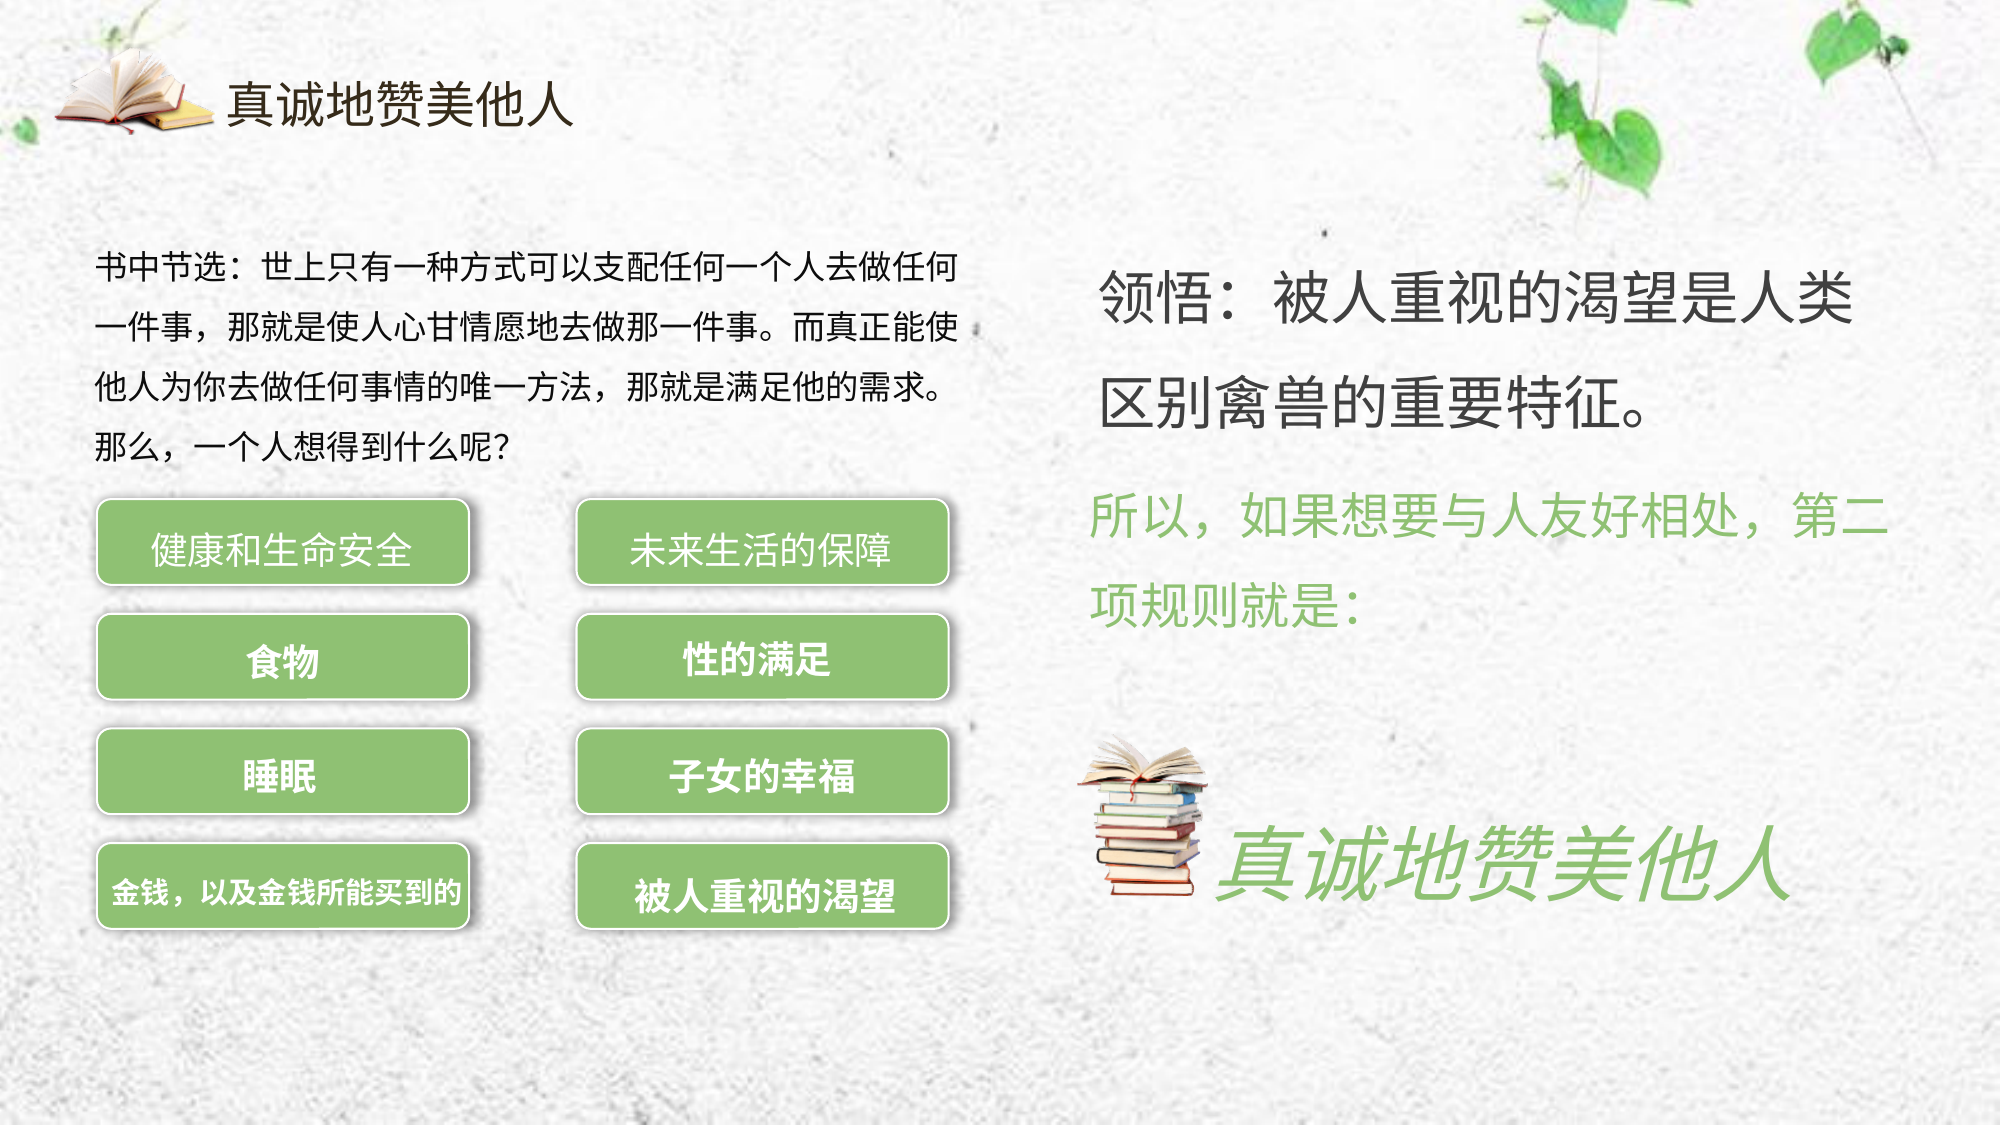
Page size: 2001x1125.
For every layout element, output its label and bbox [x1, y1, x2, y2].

text_box [96, 499, 470, 585]
text_box [96, 613, 526, 700]
text_box [96, 728, 523, 815]
text_box [576, 613, 963, 700]
text_box [576, 728, 949, 815]
text_box [576, 499, 949, 585]
text_box [1077, 734, 1813, 904]
text_box [96, 842, 576, 929]
text_box [576, 842, 949, 929]
picture [0, 0, 2000, 1125]
